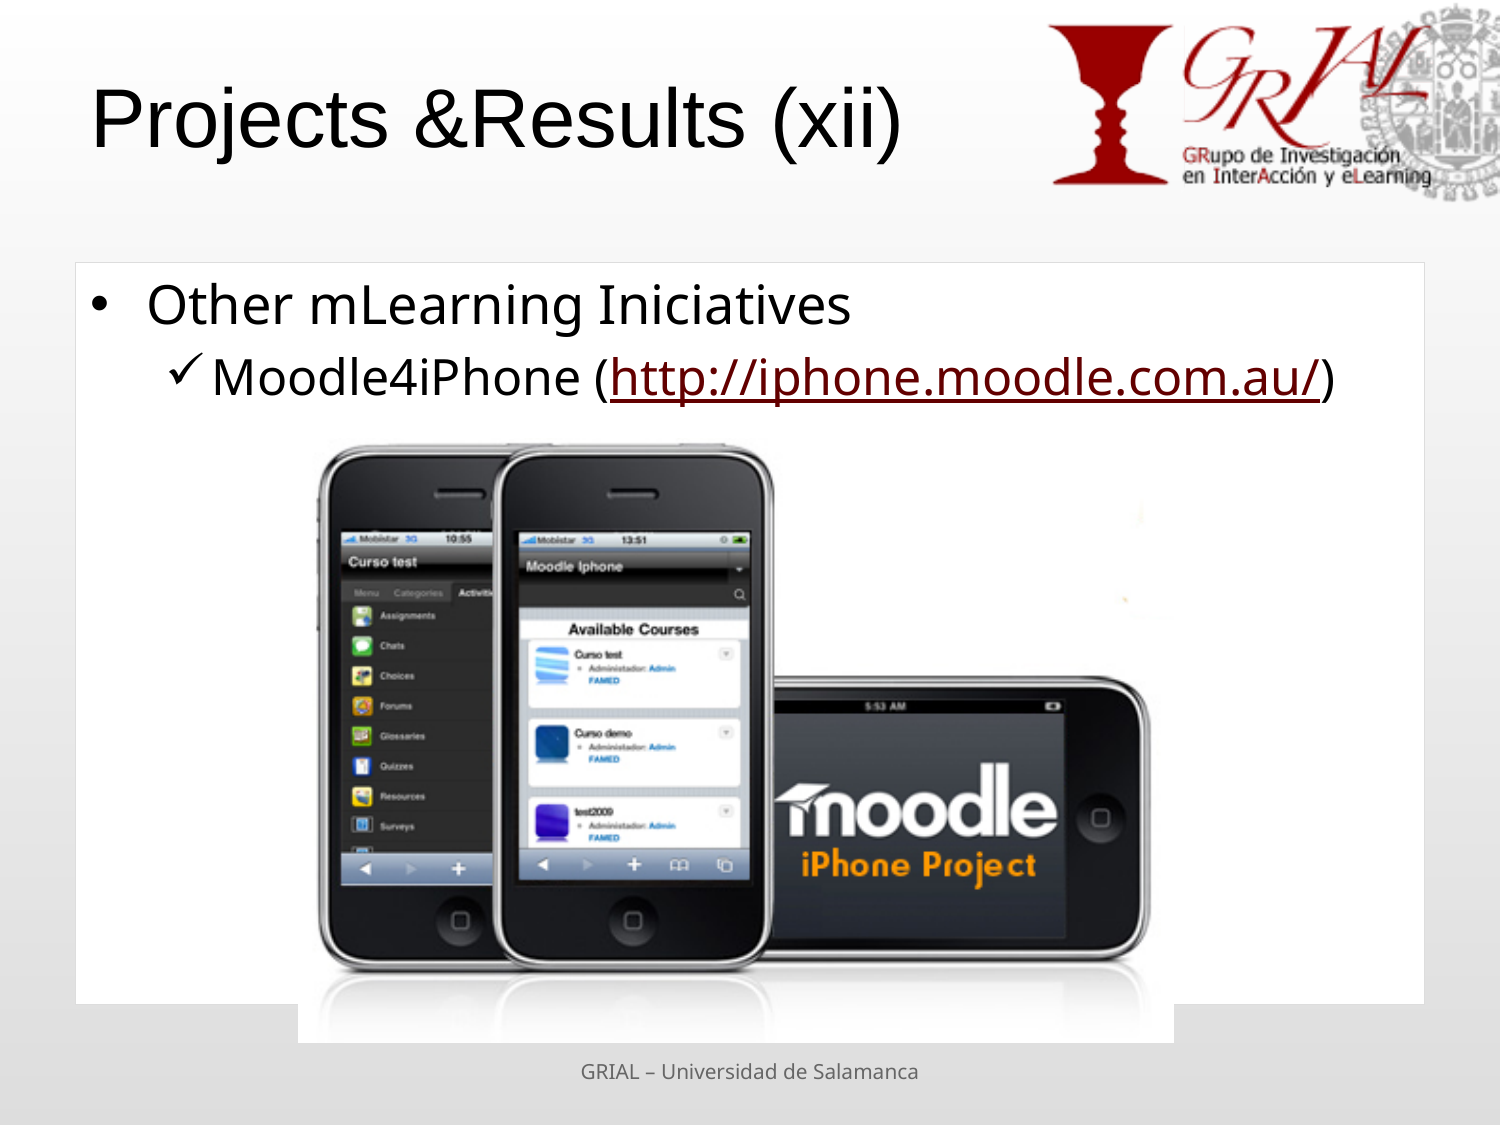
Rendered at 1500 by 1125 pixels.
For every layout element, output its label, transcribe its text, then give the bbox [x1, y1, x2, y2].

picture [1039, 0, 1500, 209]
title Projects &Results (xii) [75, 20, 1040, 209]
footer GRIAL – Universidad de Salamanca [512, 1051, 988, 1103]
list Other mLearning Iniciatives Moodle4iPhone (http://iphone.moodle.com.au/) [75, 262, 1425, 1005]
picture [298, 438, 1174, 1043]
